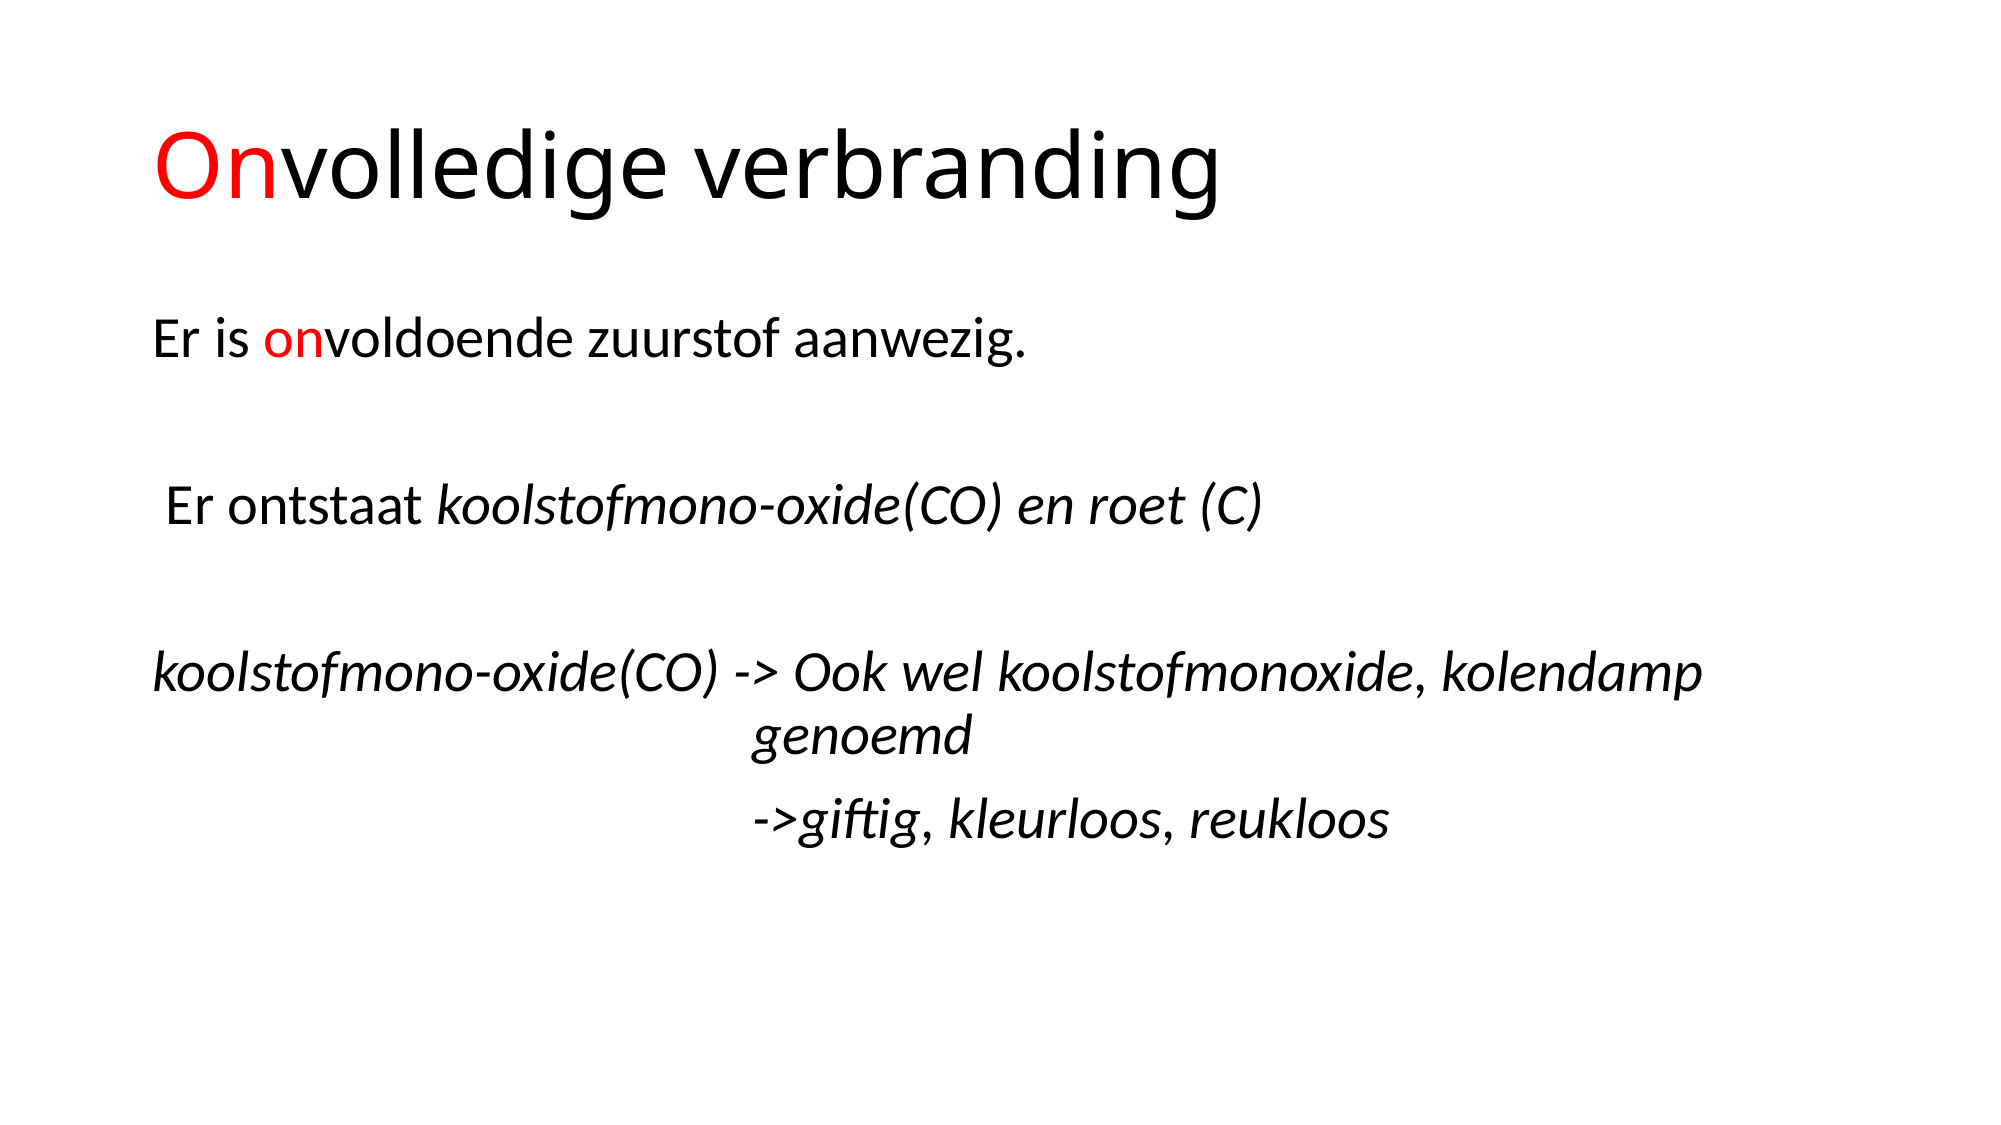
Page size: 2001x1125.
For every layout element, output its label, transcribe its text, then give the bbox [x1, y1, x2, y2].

list Er is onvoldoende zuurstof aanwezig. Er ontstaat koolstofmono-oxide(CO) en roet (C) koolstofmono-oxide(CO) -> Ook wel koolstofmonoxide, kolendamp genoemd ->giftig, kleurloos, reukloos [137, 299, 1863, 1014]
title Onvolledige verbranding [137, 59, 1863, 278]
